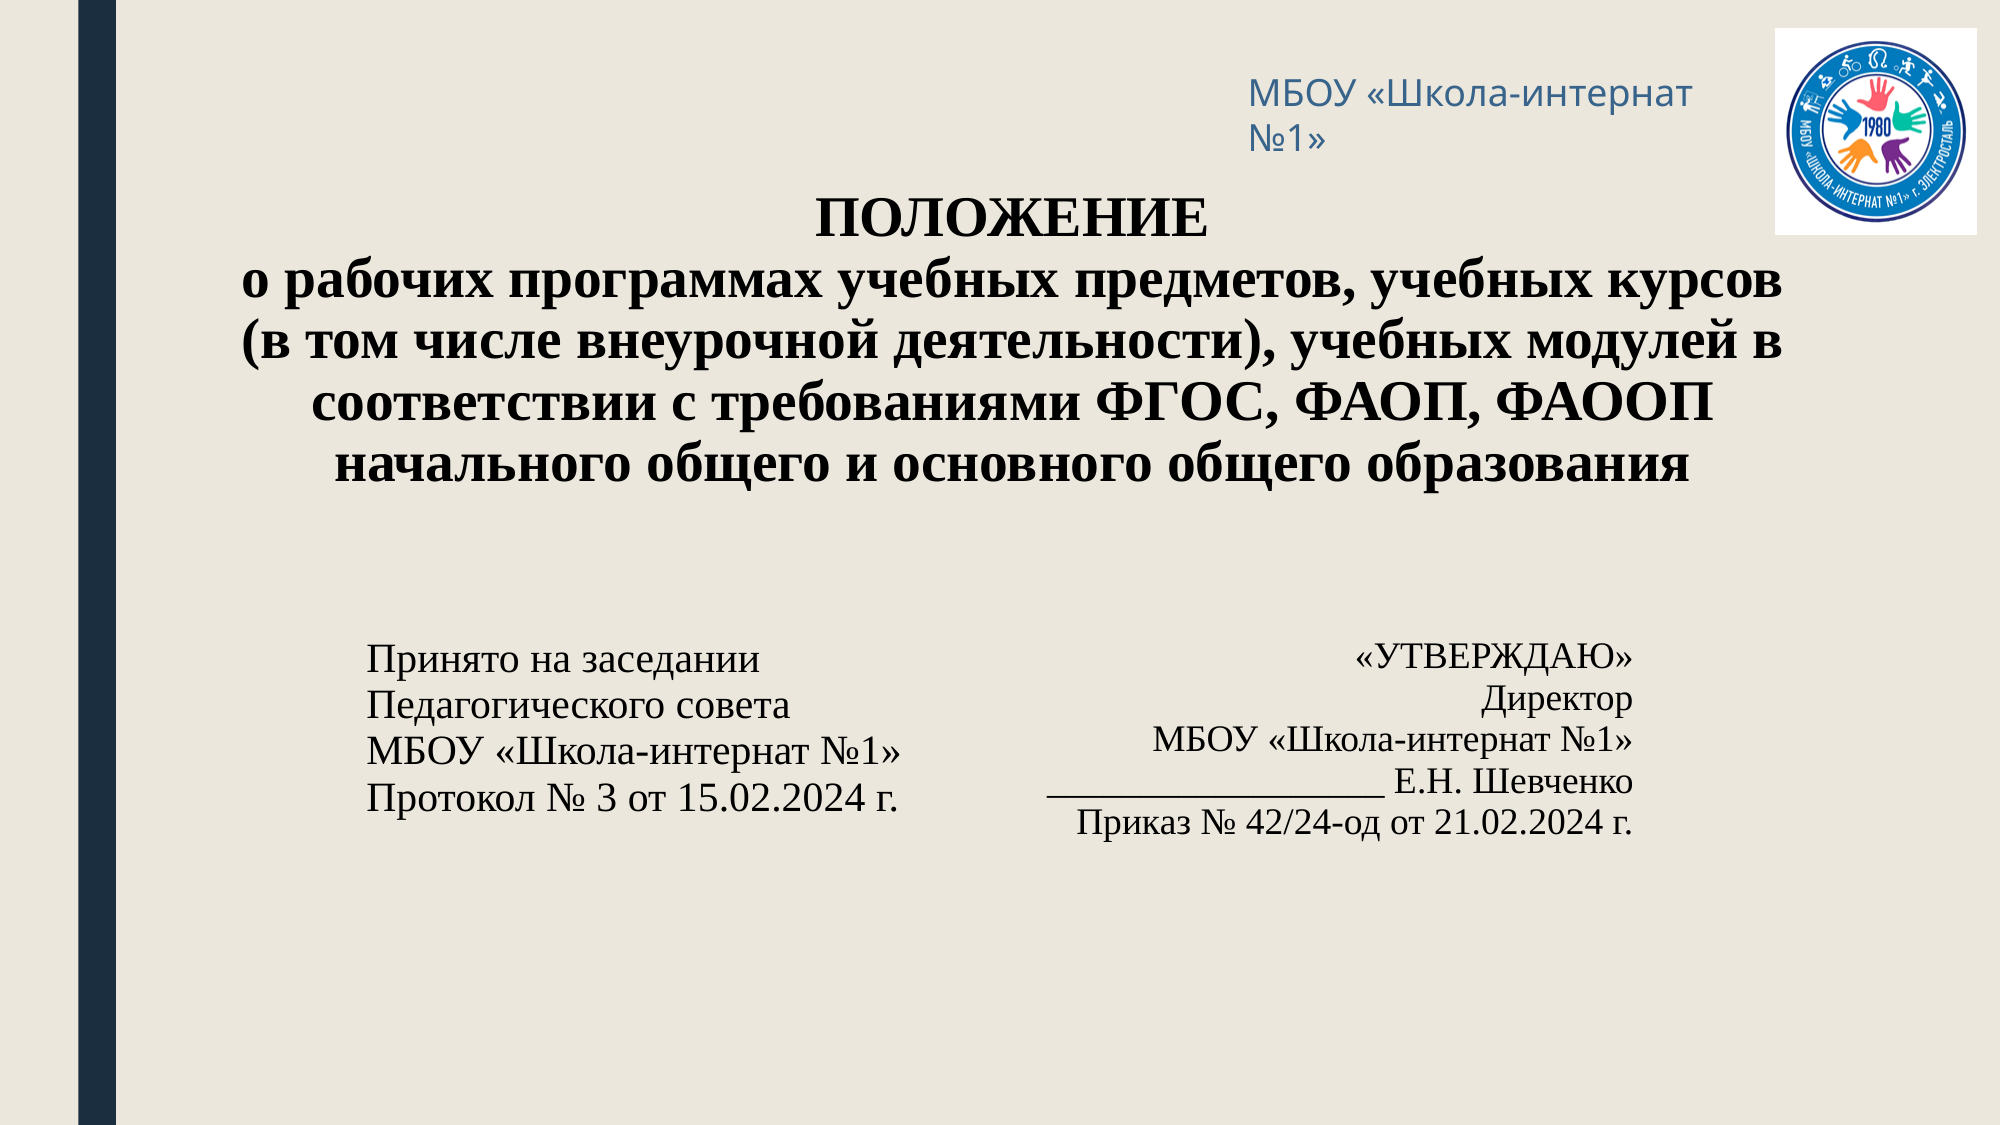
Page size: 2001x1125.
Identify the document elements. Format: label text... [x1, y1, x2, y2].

picture [1774, 28, 1978, 235]
text_box МБОУ «Школа-интернат №1» [1232, 61, 1774, 167]
title ПОЛОЖЕНИЕ о рабочих программах учебных предметов, учебных курсов (в том числе внеурочной деятельности), учебных модулей в соответствии с требованиями ФГОС, ФАОП, ФАООП начального общего и основного общего образования [225, 179, 1800, 588]
table_header Принято на заседании Педагогического совета МБОУ «Школа-интернат №1» Протокол № 3 от 15.02.2024 г. [355, 635, 1021, 1043]
table_header «УТВЕРЖДАЮ» Директор МБОУ «Школа-интернат №1» __________________ Е.Н. Шевченко Приказ № 42/24-од от 21.02.2024 г. [1021, 635, 1645, 1043]
